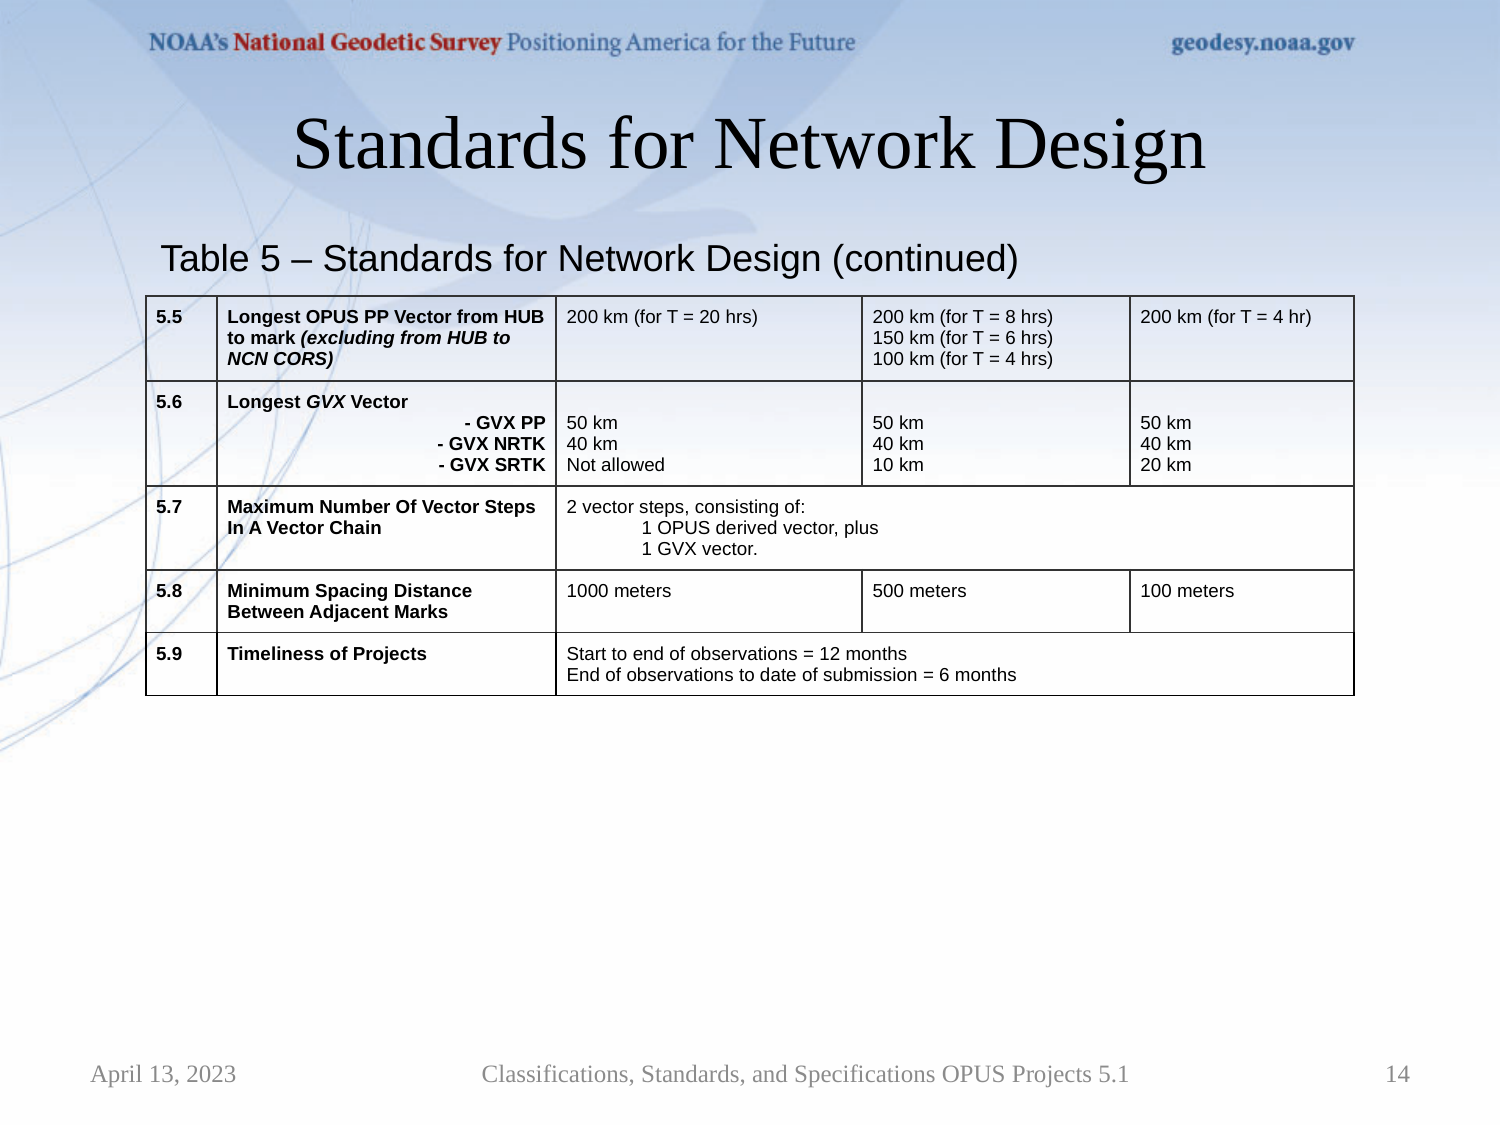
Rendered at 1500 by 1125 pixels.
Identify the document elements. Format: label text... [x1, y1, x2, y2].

table_cell 5.9 [147, 633, 216, 695]
table_cell 5.7 [147, 487, 216, 569]
table_cell 5.6 [147, 382, 216, 485]
title Standards for Network Design [75, 45, 1425, 233]
table_header 5.5 [147, 297, 216, 380]
table_header 200 km (for T = 4 hr) [1131, 297, 1353, 380]
table_cell Longest GVX Vector - GVX PP - GVX NRTK - GVX SRTK [218, 382, 555, 485]
table_cell 100 meters [1131, 571, 1353, 632]
table_cell Minimum Spacing Distance Between Adjacent Marks [218, 571, 555, 632]
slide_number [75, 1042, 286, 1103]
table_cell 500 meters [863, 571, 1129, 632]
table_cell 50 km 40 km 20 km [1131, 382, 1353, 485]
table_cell Maximum Number Of Vector Steps In A Vector Chain [218, 487, 555, 569]
table_cell Timeliness of Projects [218, 633, 555, 695]
picture [0, 0, 1500, 1125]
table_cell 50 km 40 km 10 km [863, 382, 1129, 485]
table_cell 2 vector steps, consisting of: 1 OPUS derived vector, plus 1 GVX vector. [557, 487, 1353, 569]
table_cell 5.8 [147, 571, 216, 632]
table_header 200 km (for T = 8 hrs) 150 km (for T = 6 hrs) 100 km (for T = 4 hrs) [863, 297, 1129, 380]
table_header Longest OPUS PP Vector from HUB to mark (excluding from HUB to NCN CORS) [218, 297, 555, 380]
table_cell 50 km 40 km Not allowed [557, 382, 861, 485]
table_cell 1000 meters [557, 571, 861, 632]
table_cell Start to end of observations = 12 months End of observations to date of submission = 6 months [557, 633, 1353, 695]
table_header 200 km (for T = 20 hrs) [557, 297, 861, 380]
footer Classifications, Standards, and Specifications OPUS Projects 5.1 [345, 1042, 1267, 1103]
text_box Table 5 – Standards for Network Design (continued) [145, 226, 1094, 287]
slide_number 14 [1307, 1042, 1425, 1103]
